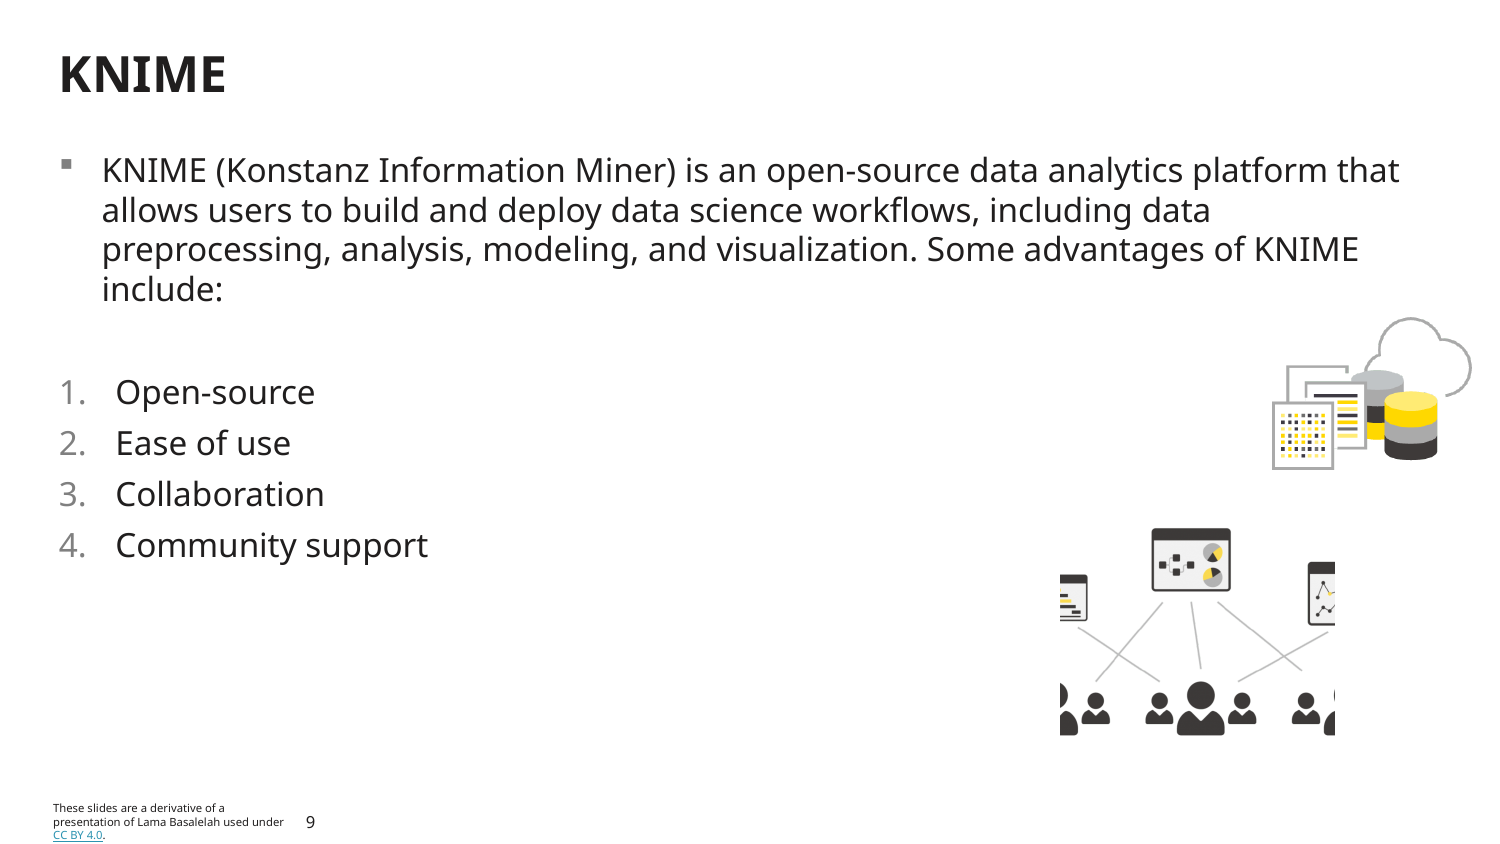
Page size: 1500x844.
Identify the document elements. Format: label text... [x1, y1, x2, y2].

picture [1060, 506, 1335, 753]
list KNIME (Konstanz Information Miner) is an open-source data analytics platform that allows users to build and deploy data science workflows, including data preprocessing, analysis, modeling, and visualization. Some advantages of KNIME include: Open-source Ease of use Collaboration Community support [59, 148, 1442, 750]
slide_number 9 [305, 804, 401, 843]
picture [1262, 284, 1481, 503]
title KNIME [59, 42, 1442, 102]
